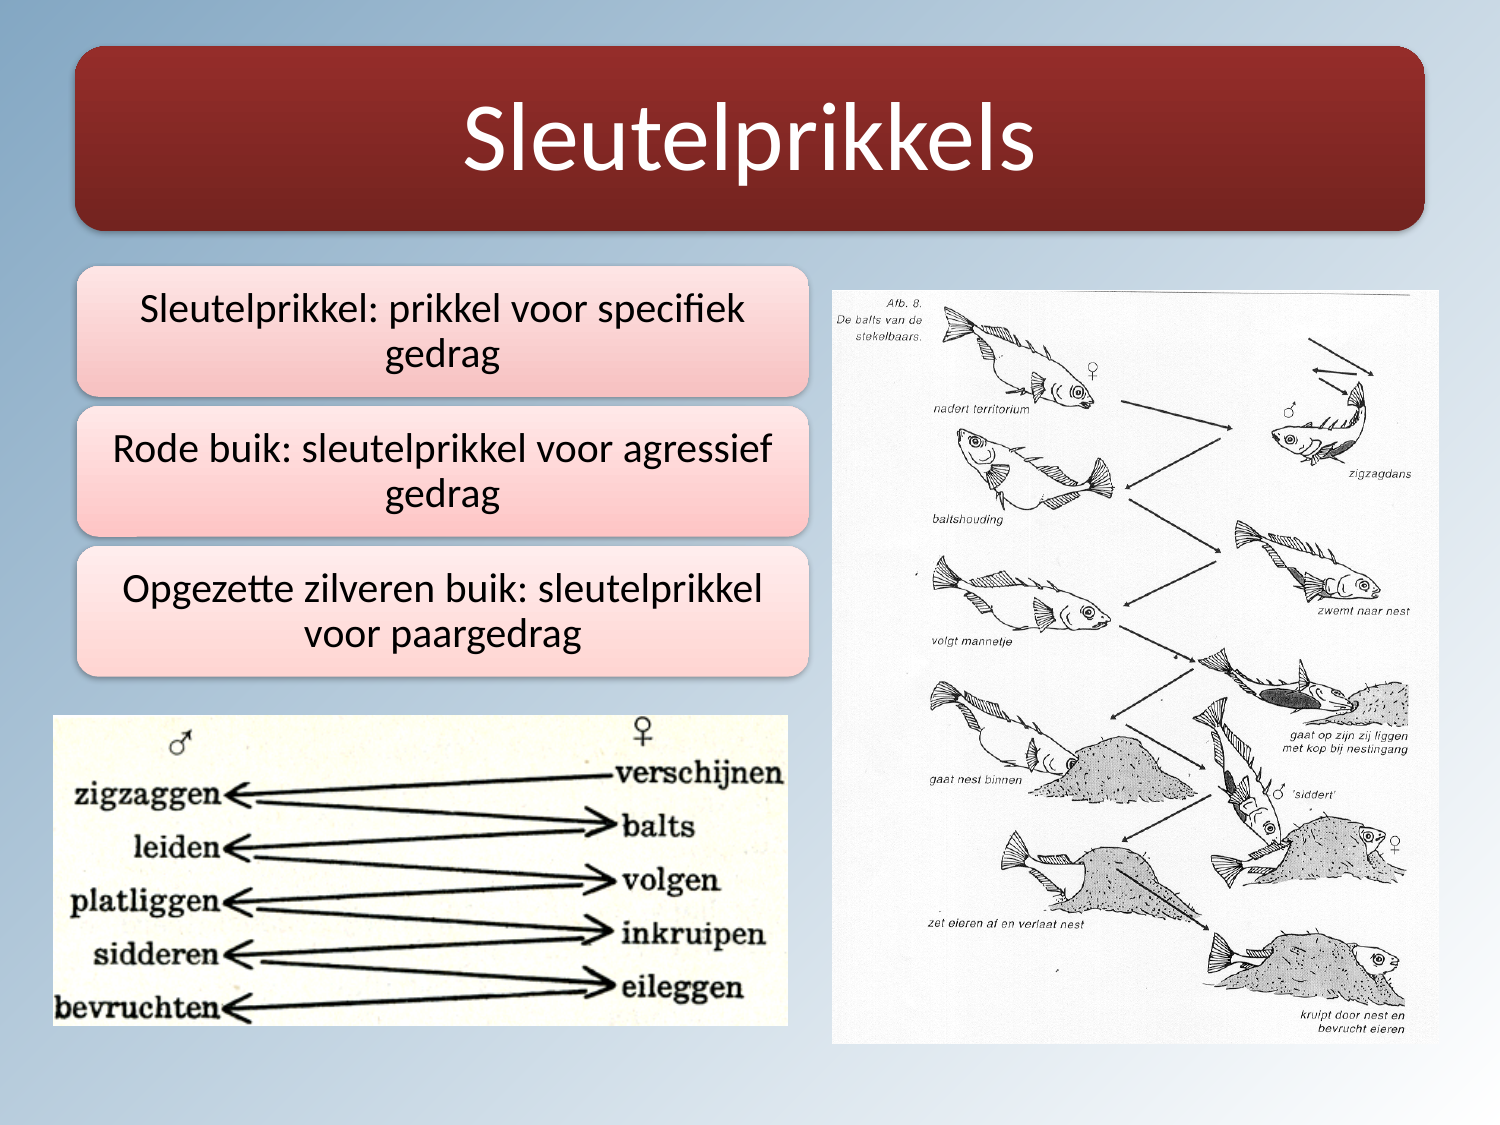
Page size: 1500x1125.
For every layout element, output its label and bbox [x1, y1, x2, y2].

picture [832, 290, 1440, 1045]
text_box [74, 44, 1426, 233]
picture [52, 715, 788, 1026]
text_box [19, 0, 755, 162]
list [76, 262, 810, 681]
